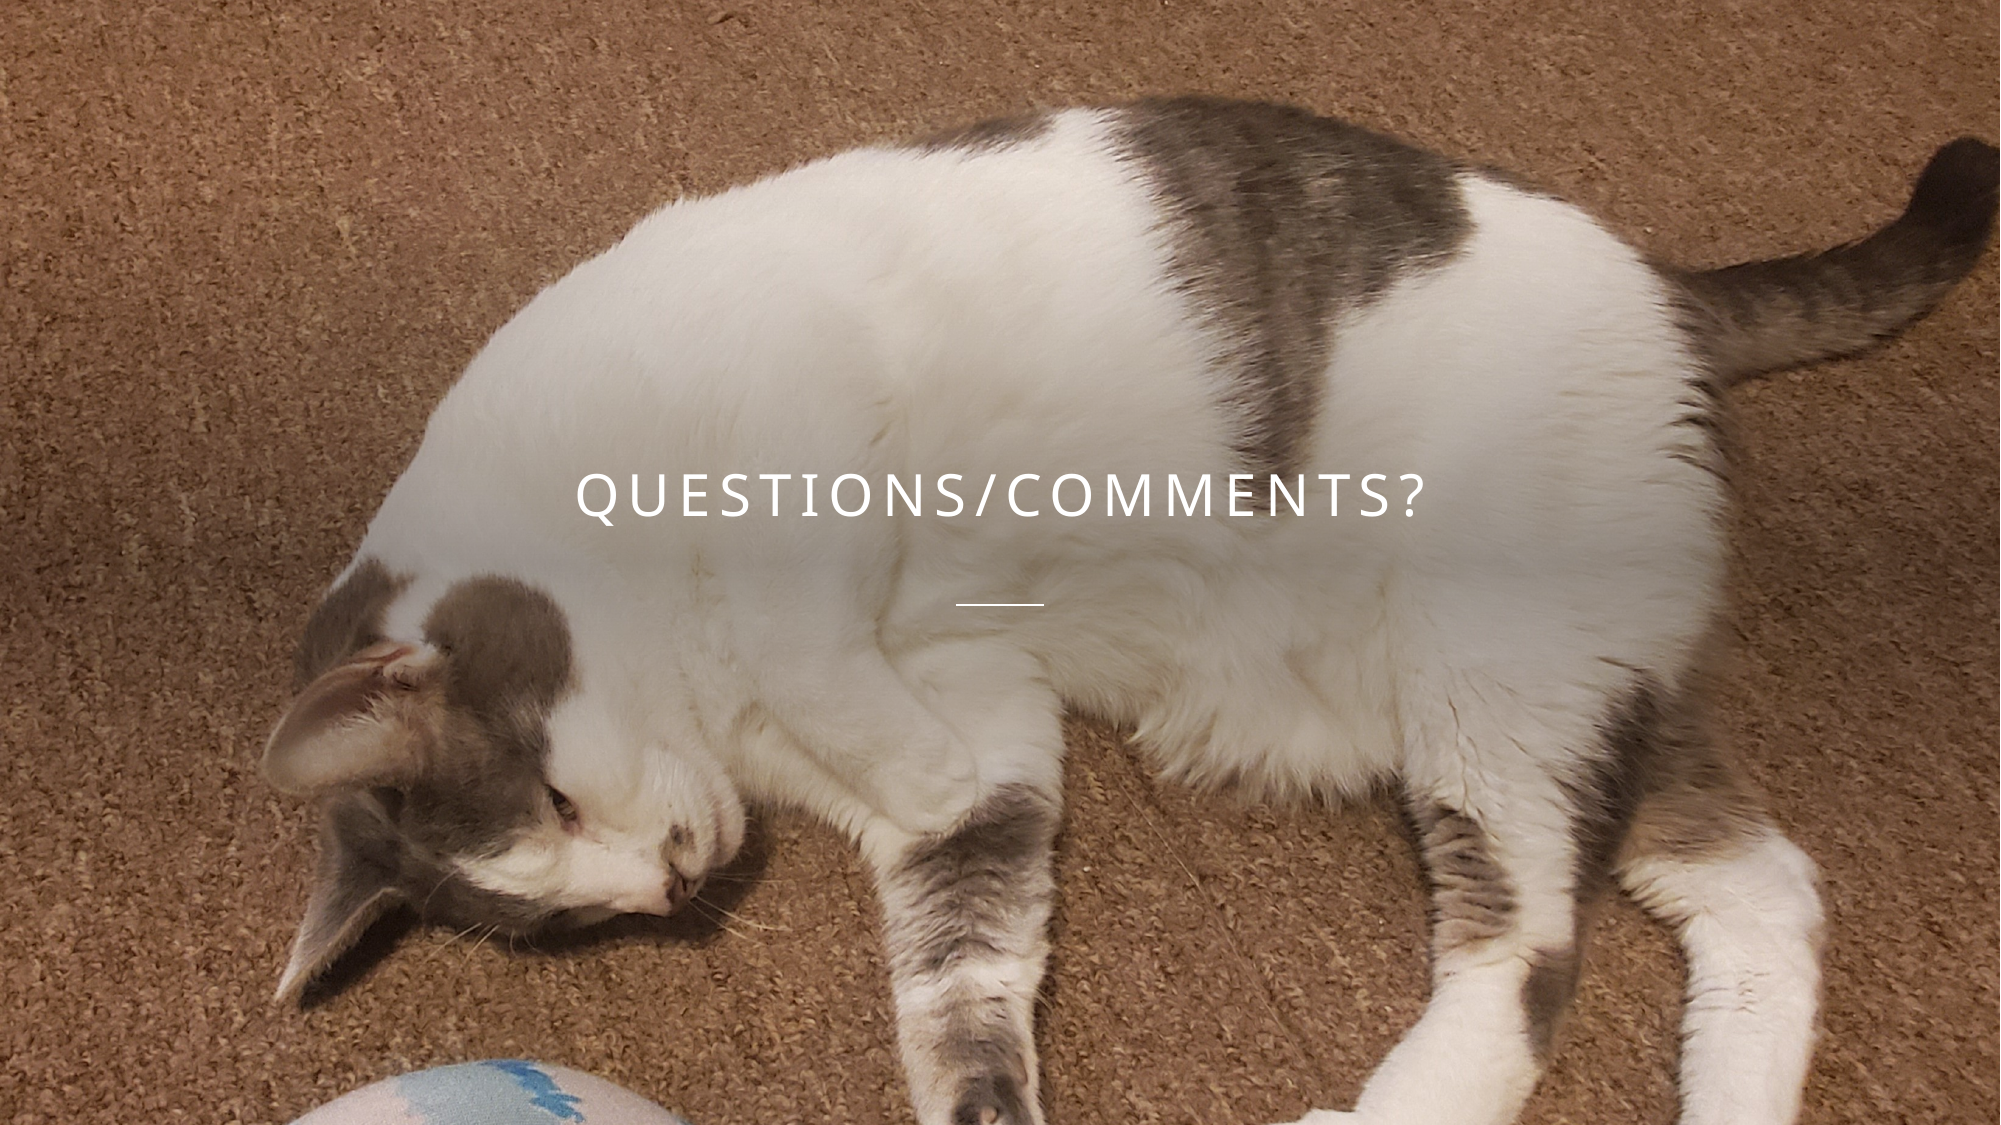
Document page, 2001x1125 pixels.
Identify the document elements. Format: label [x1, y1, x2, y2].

list [0, 0, 2000, 1125]
